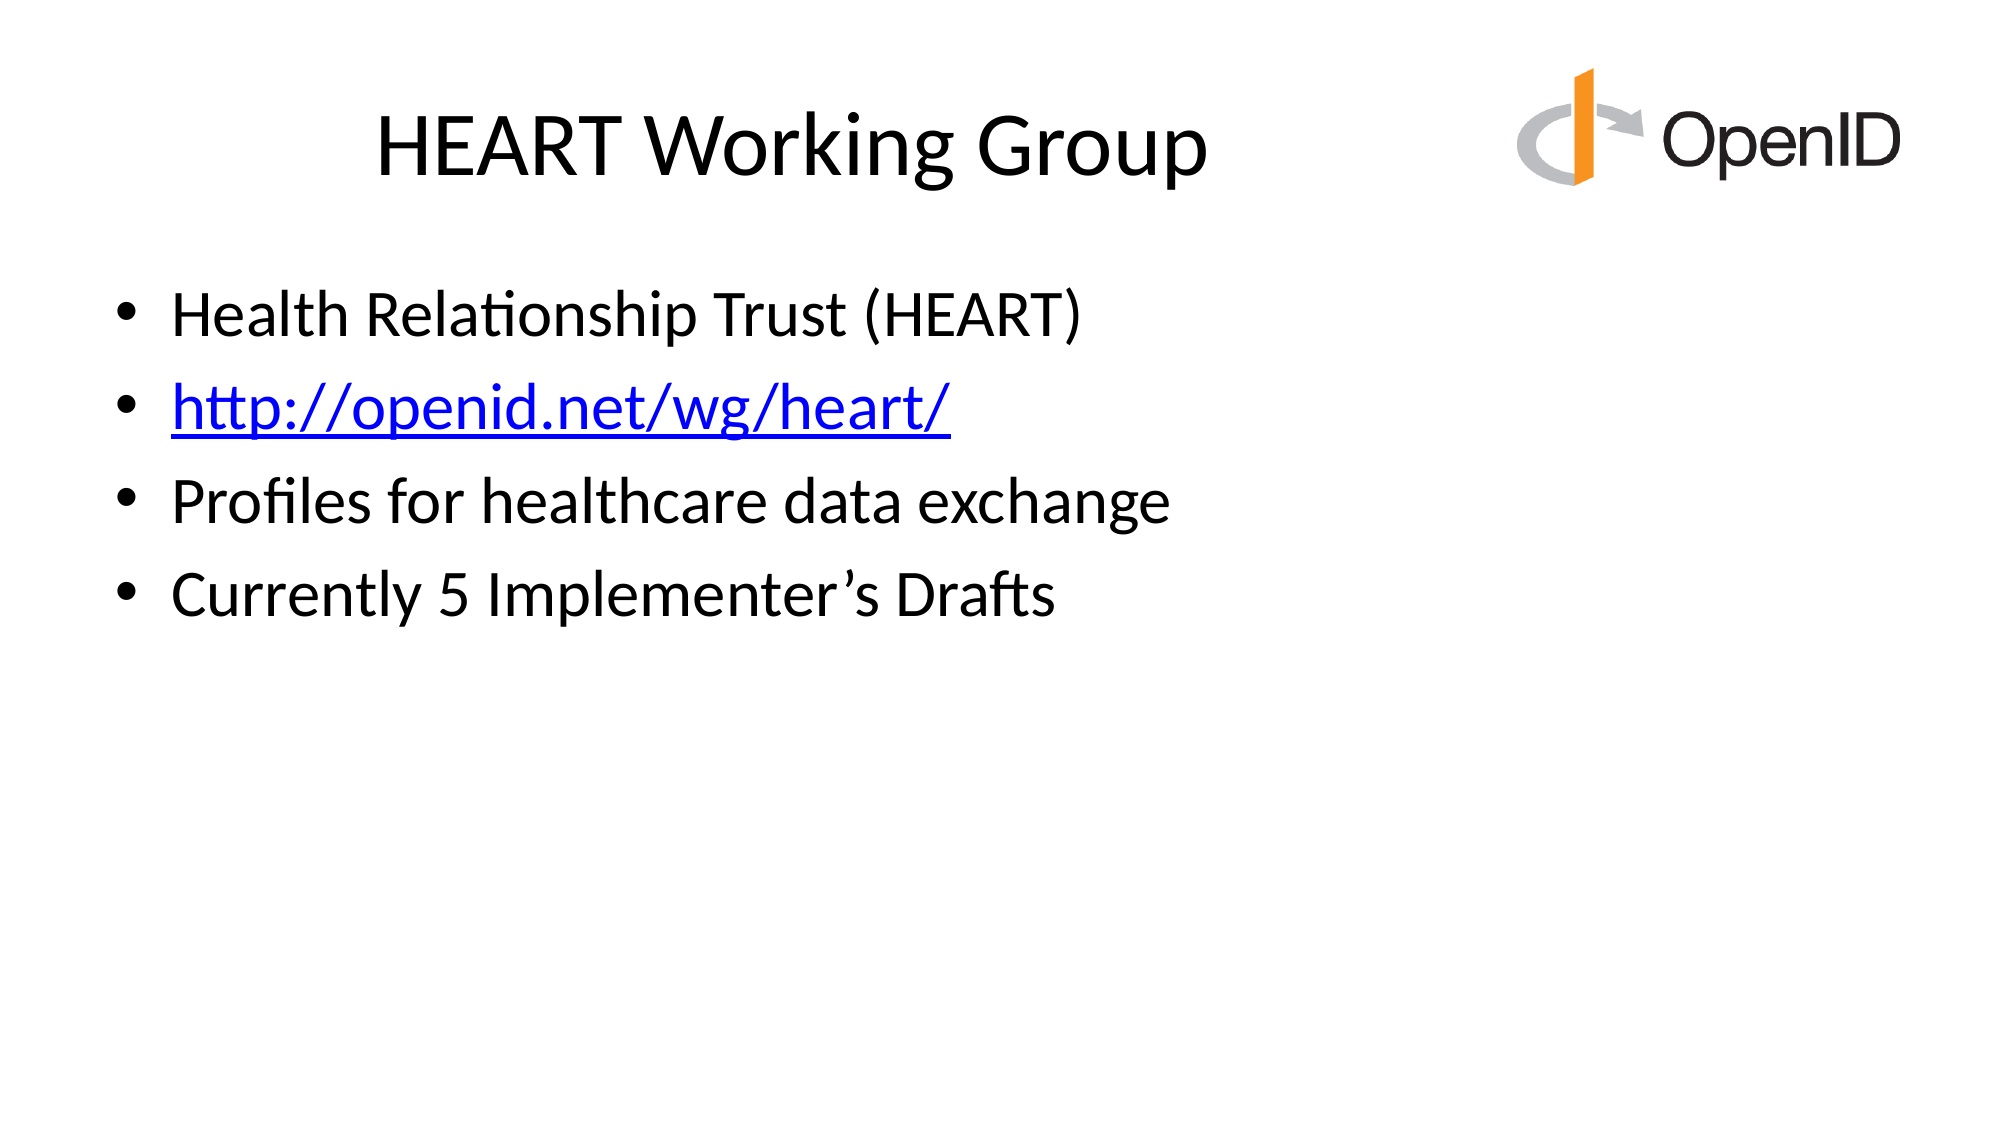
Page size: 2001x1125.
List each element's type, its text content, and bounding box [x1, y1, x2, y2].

title HEART Working Group [99, 45, 1487, 233]
picture [1486, 44, 1936, 224]
list Health Relationship Trust (HEART) http://openid.net/wg/heart/ Profiles for healthcare data exchange Currently 5 Implementer’s Drafts [99, 262, 1900, 1035]
